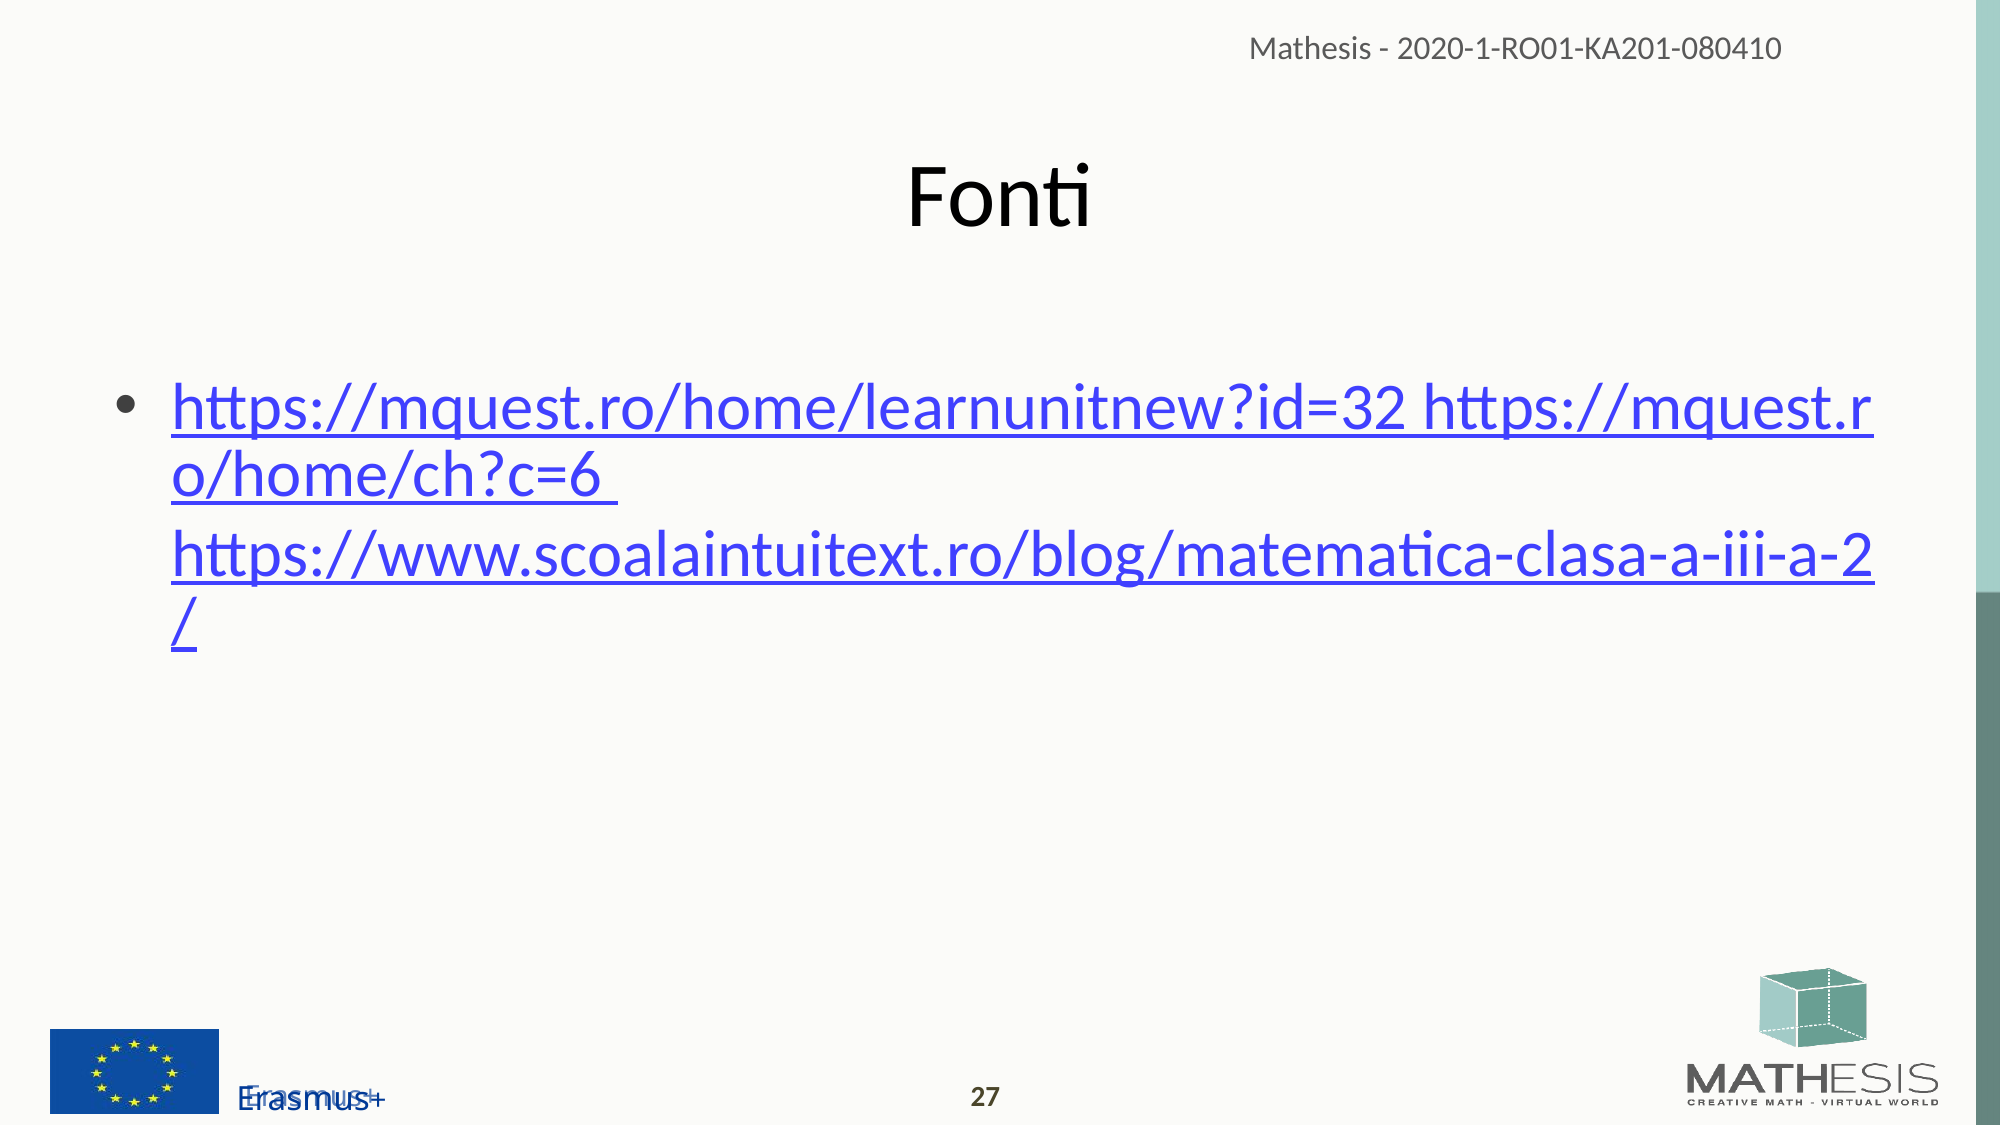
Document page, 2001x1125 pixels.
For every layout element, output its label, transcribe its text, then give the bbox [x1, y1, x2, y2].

picture [50, 1029, 219, 1114]
list https://mquest.ro/home/learnunitnew?id=32 https://mquest.ro/home/ch?c=6 https://www.scoalaintuitext.ro/blog/matematica-clasa-a-iii-a-2/ [99, 262, 1900, 1005]
title Fonti [324, 127, 1675, 262]
